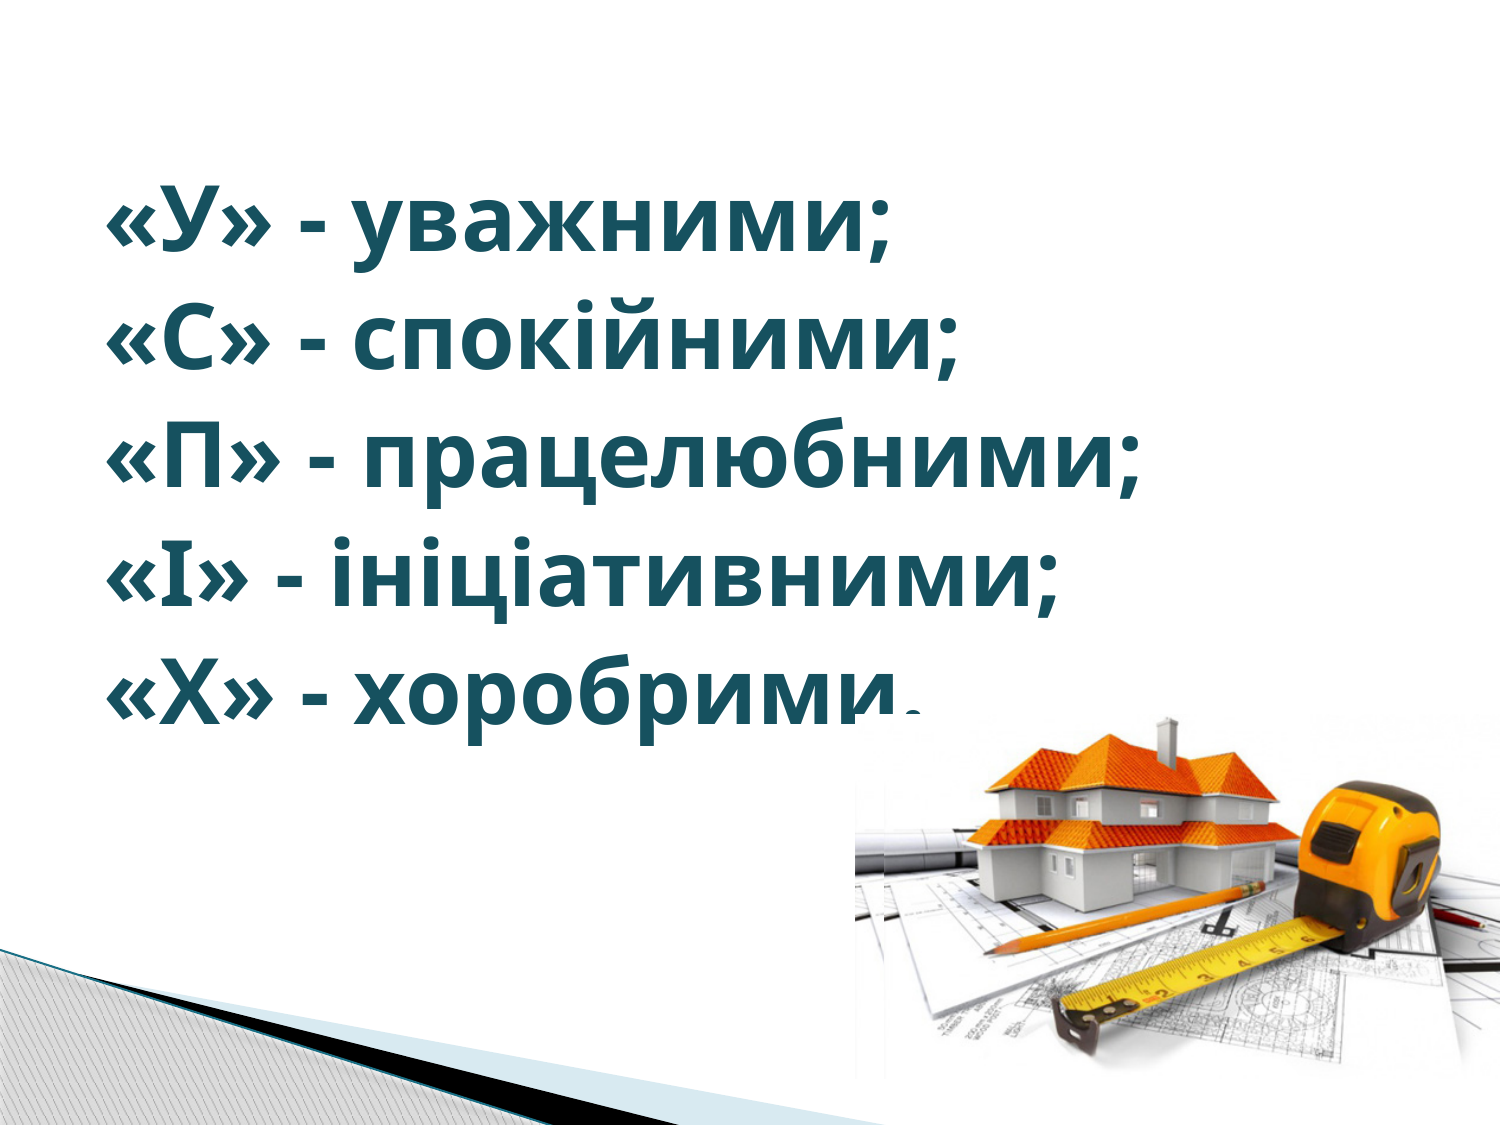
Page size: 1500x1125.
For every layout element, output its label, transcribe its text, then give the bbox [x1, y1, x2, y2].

picture [855, 714, 1500, 1079]
list «У» - уважними; «С» - спокійними; «П» - працелюбними; «І» - ініціативними; «Х» - хоробрими. [70, 152, 1421, 873]
